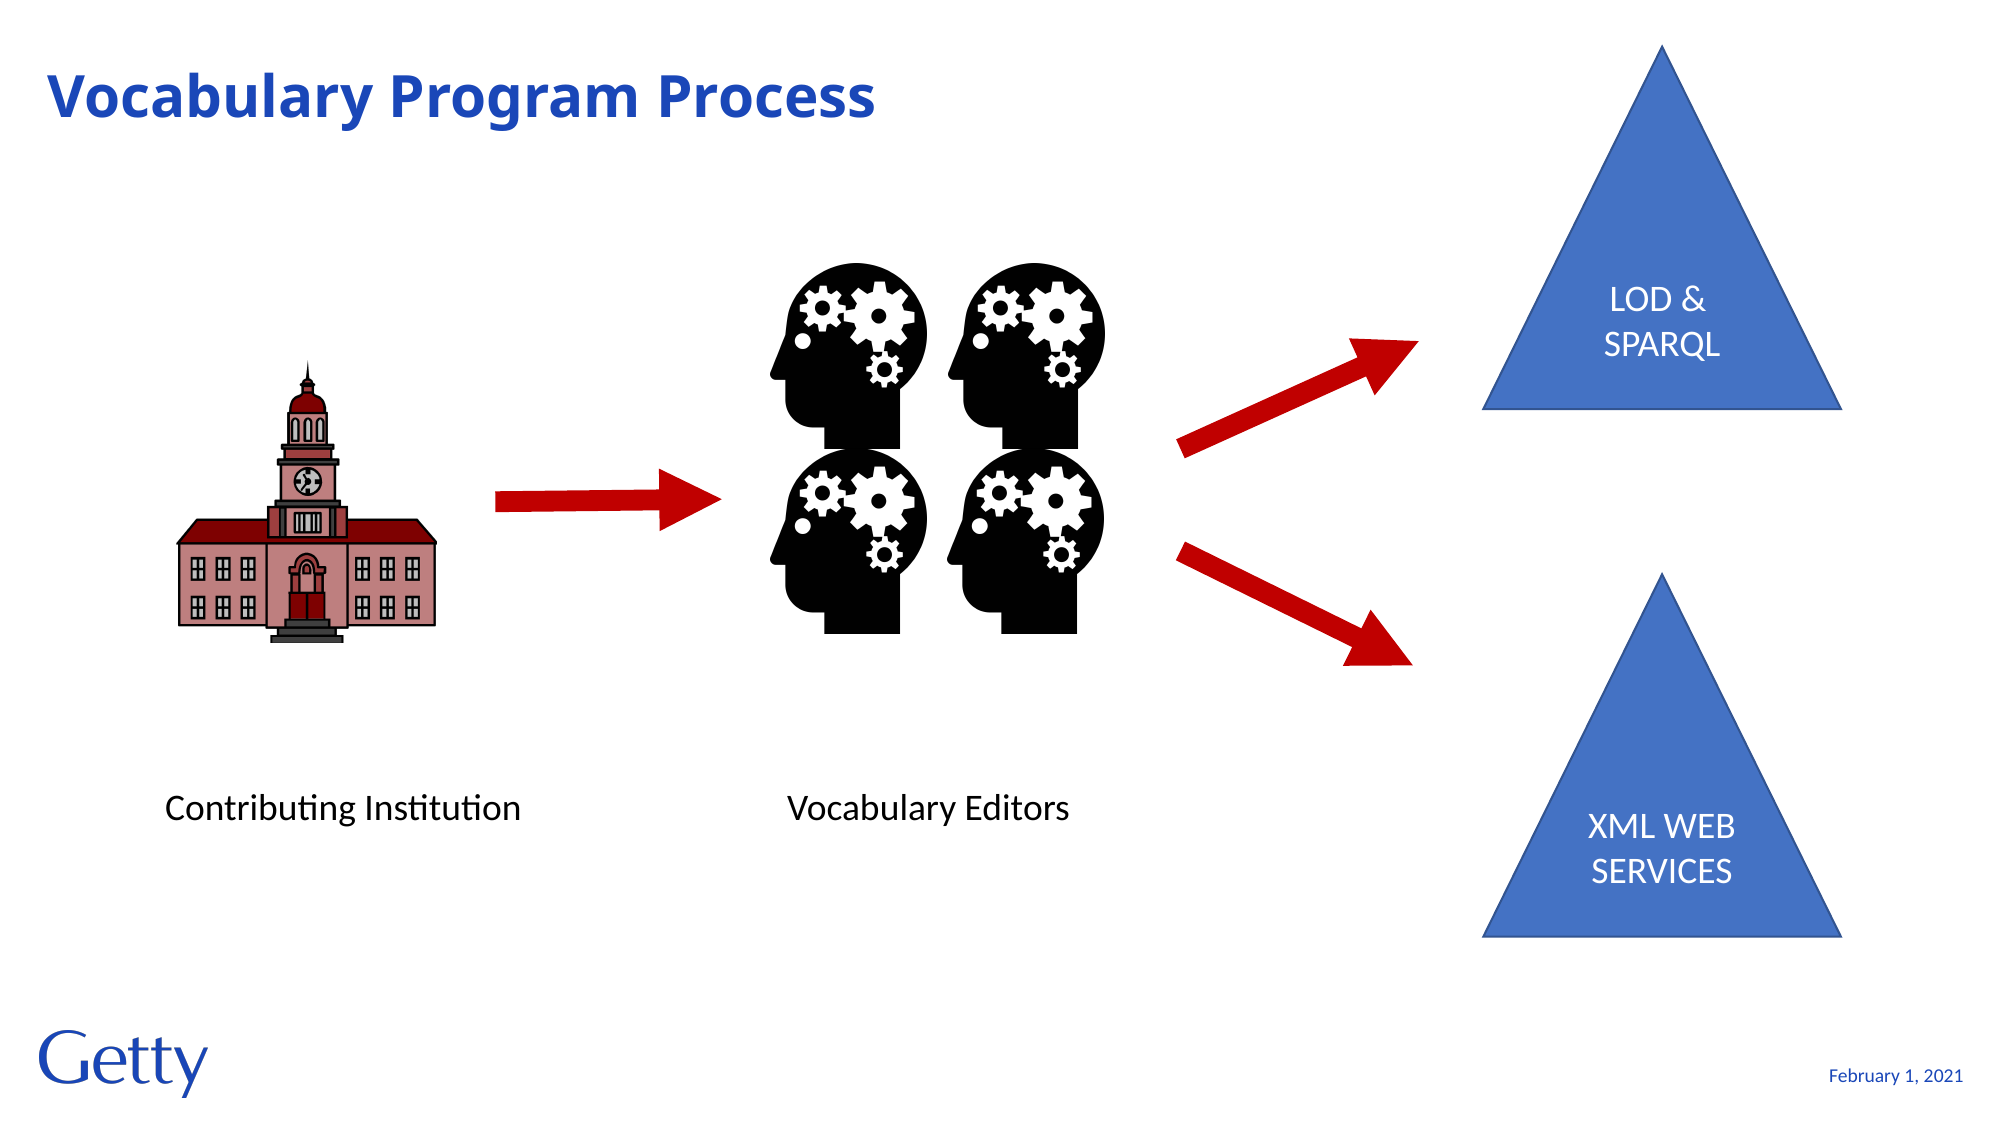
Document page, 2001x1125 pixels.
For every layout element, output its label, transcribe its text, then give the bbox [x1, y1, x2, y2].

picture [947, 263, 1105, 634]
text_box Vocabulary Program Process [0, 46, 1463, 172]
picture [770, 263, 927, 634]
picture [39, 1030, 208, 1098]
text_box XML WEB SERVICES [1481, 571, 1843, 938]
text_box February 1, 2021 [1483, 1045, 1984, 1105]
picture [173, 356, 437, 643]
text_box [1180, 550, 1413, 666]
text_box Vocabulary Editors [772, 775, 1085, 835]
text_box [1180, 341, 1419, 449]
text_box LOD & SPARQL [1481, 44, 1843, 411]
text_box Contributing Institution [150, 775, 537, 835]
